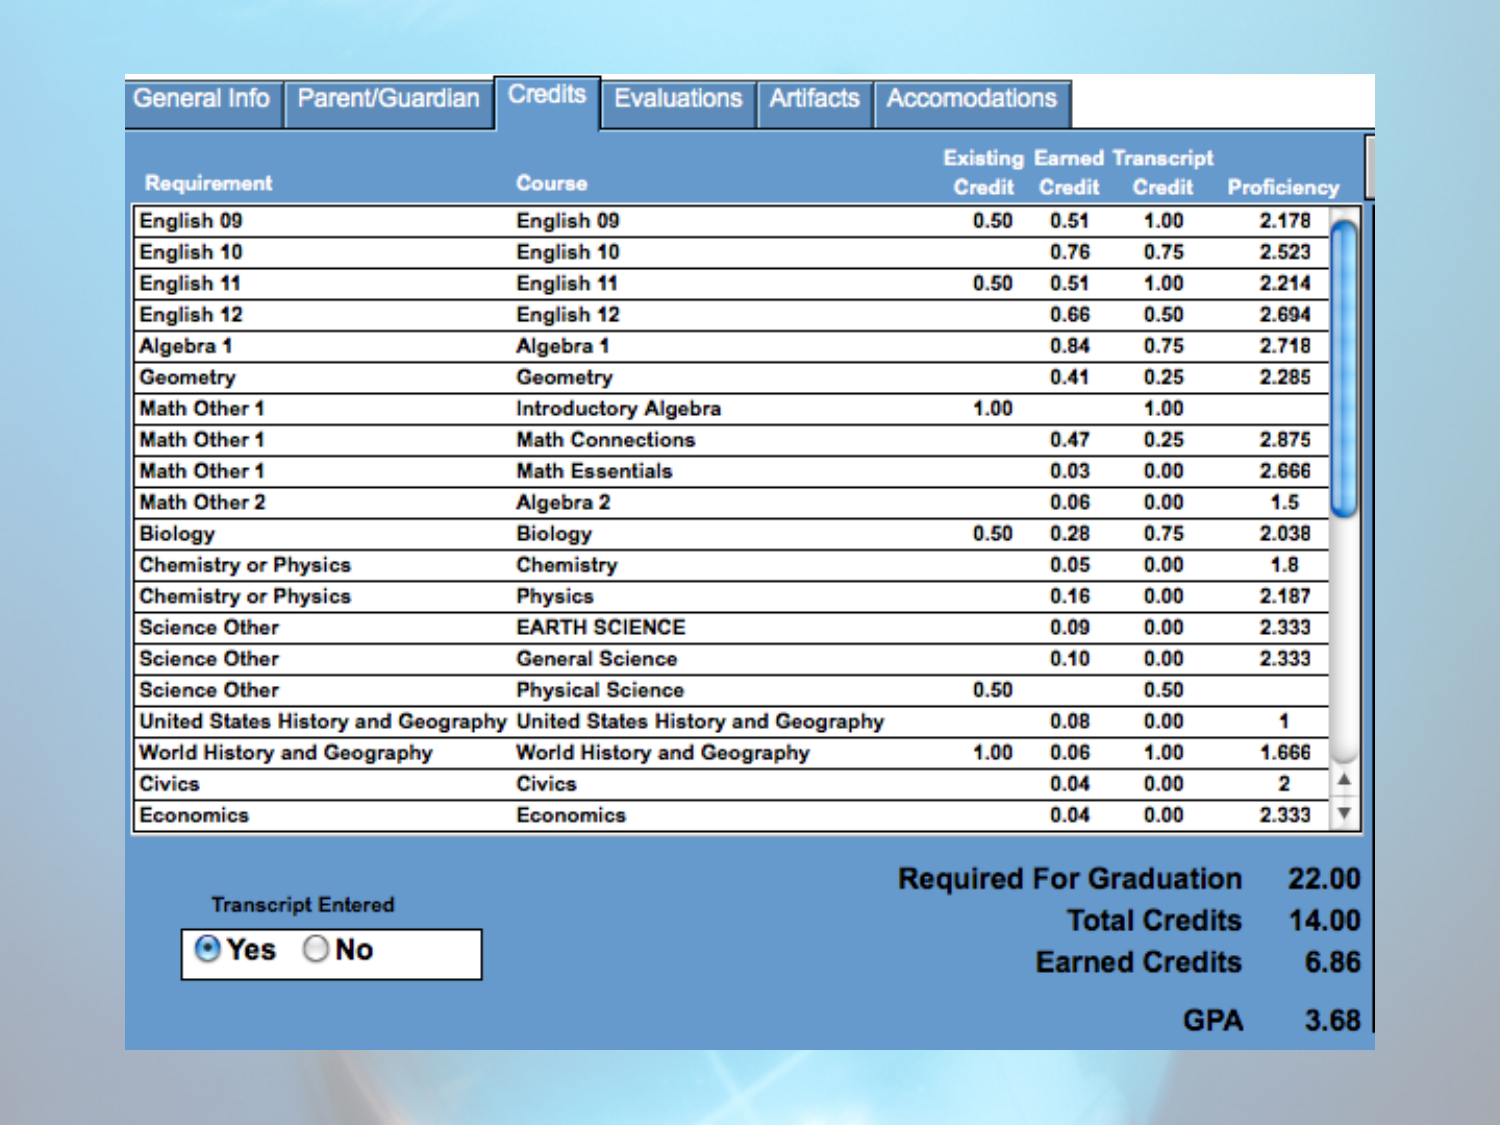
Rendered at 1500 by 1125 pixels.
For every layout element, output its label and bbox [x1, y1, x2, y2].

picture [124, 74, 1376, 1051]
